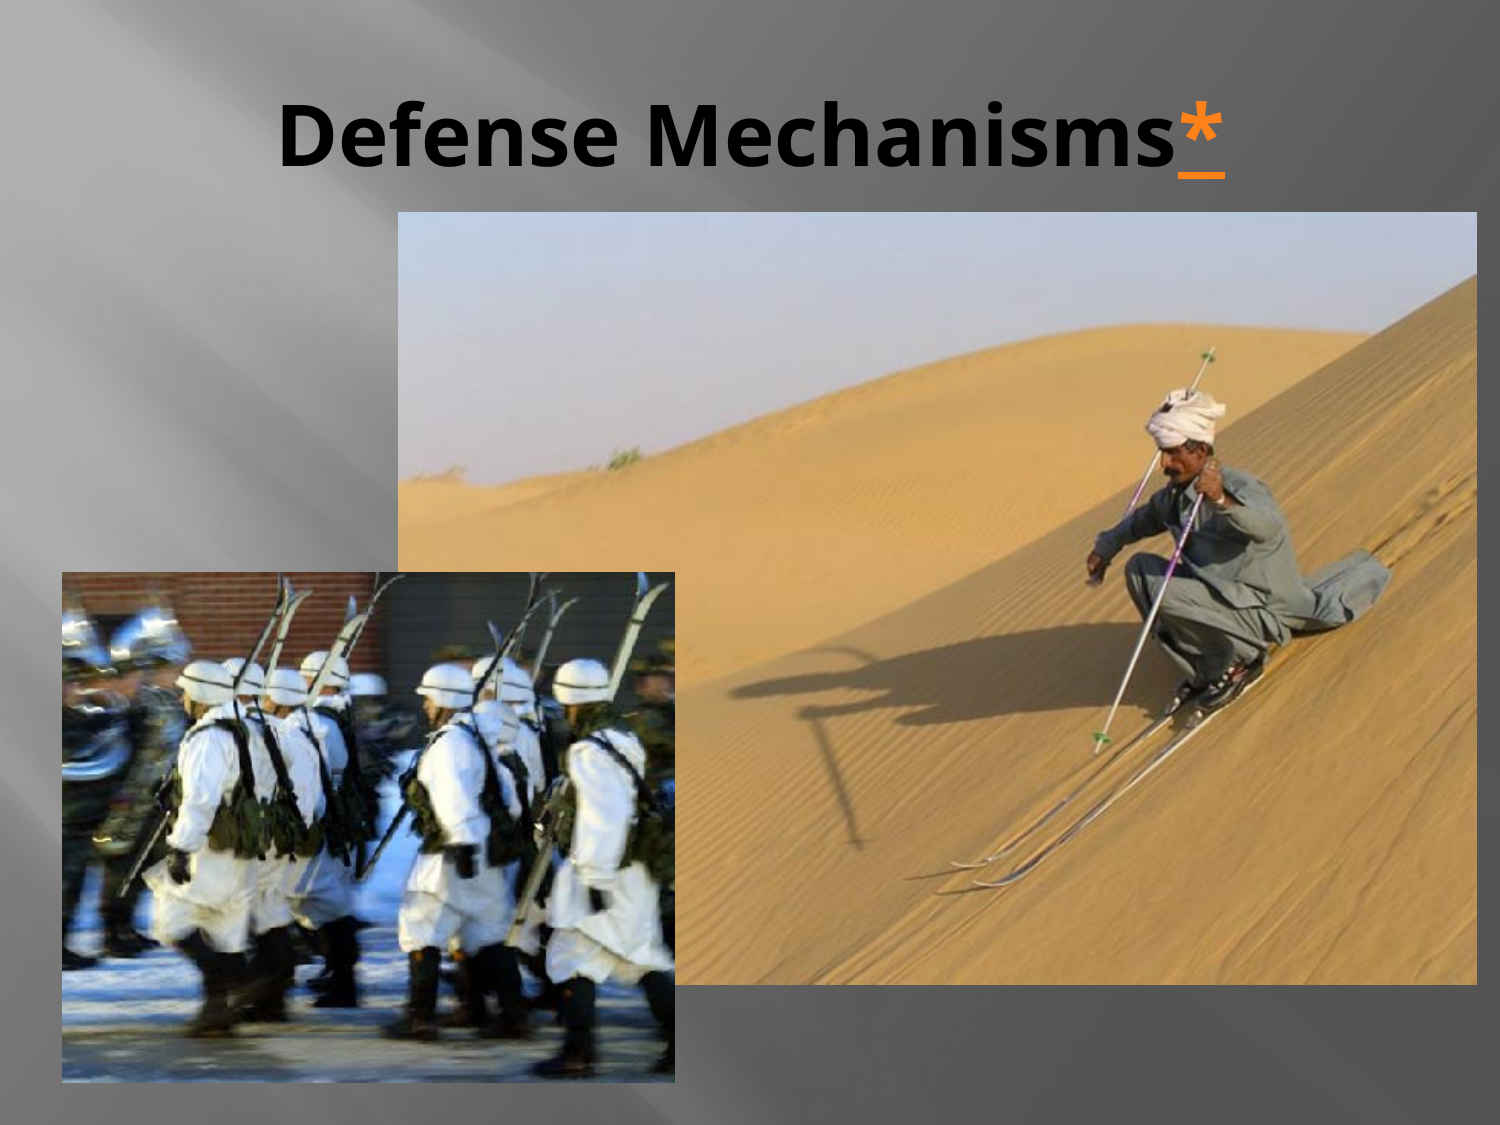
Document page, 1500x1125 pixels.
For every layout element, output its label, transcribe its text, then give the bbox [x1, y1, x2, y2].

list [262, 212, 1500, 986]
picture [62, 571, 676, 1083]
title Defense Mechanisms* [75, 45, 1425, 233]
